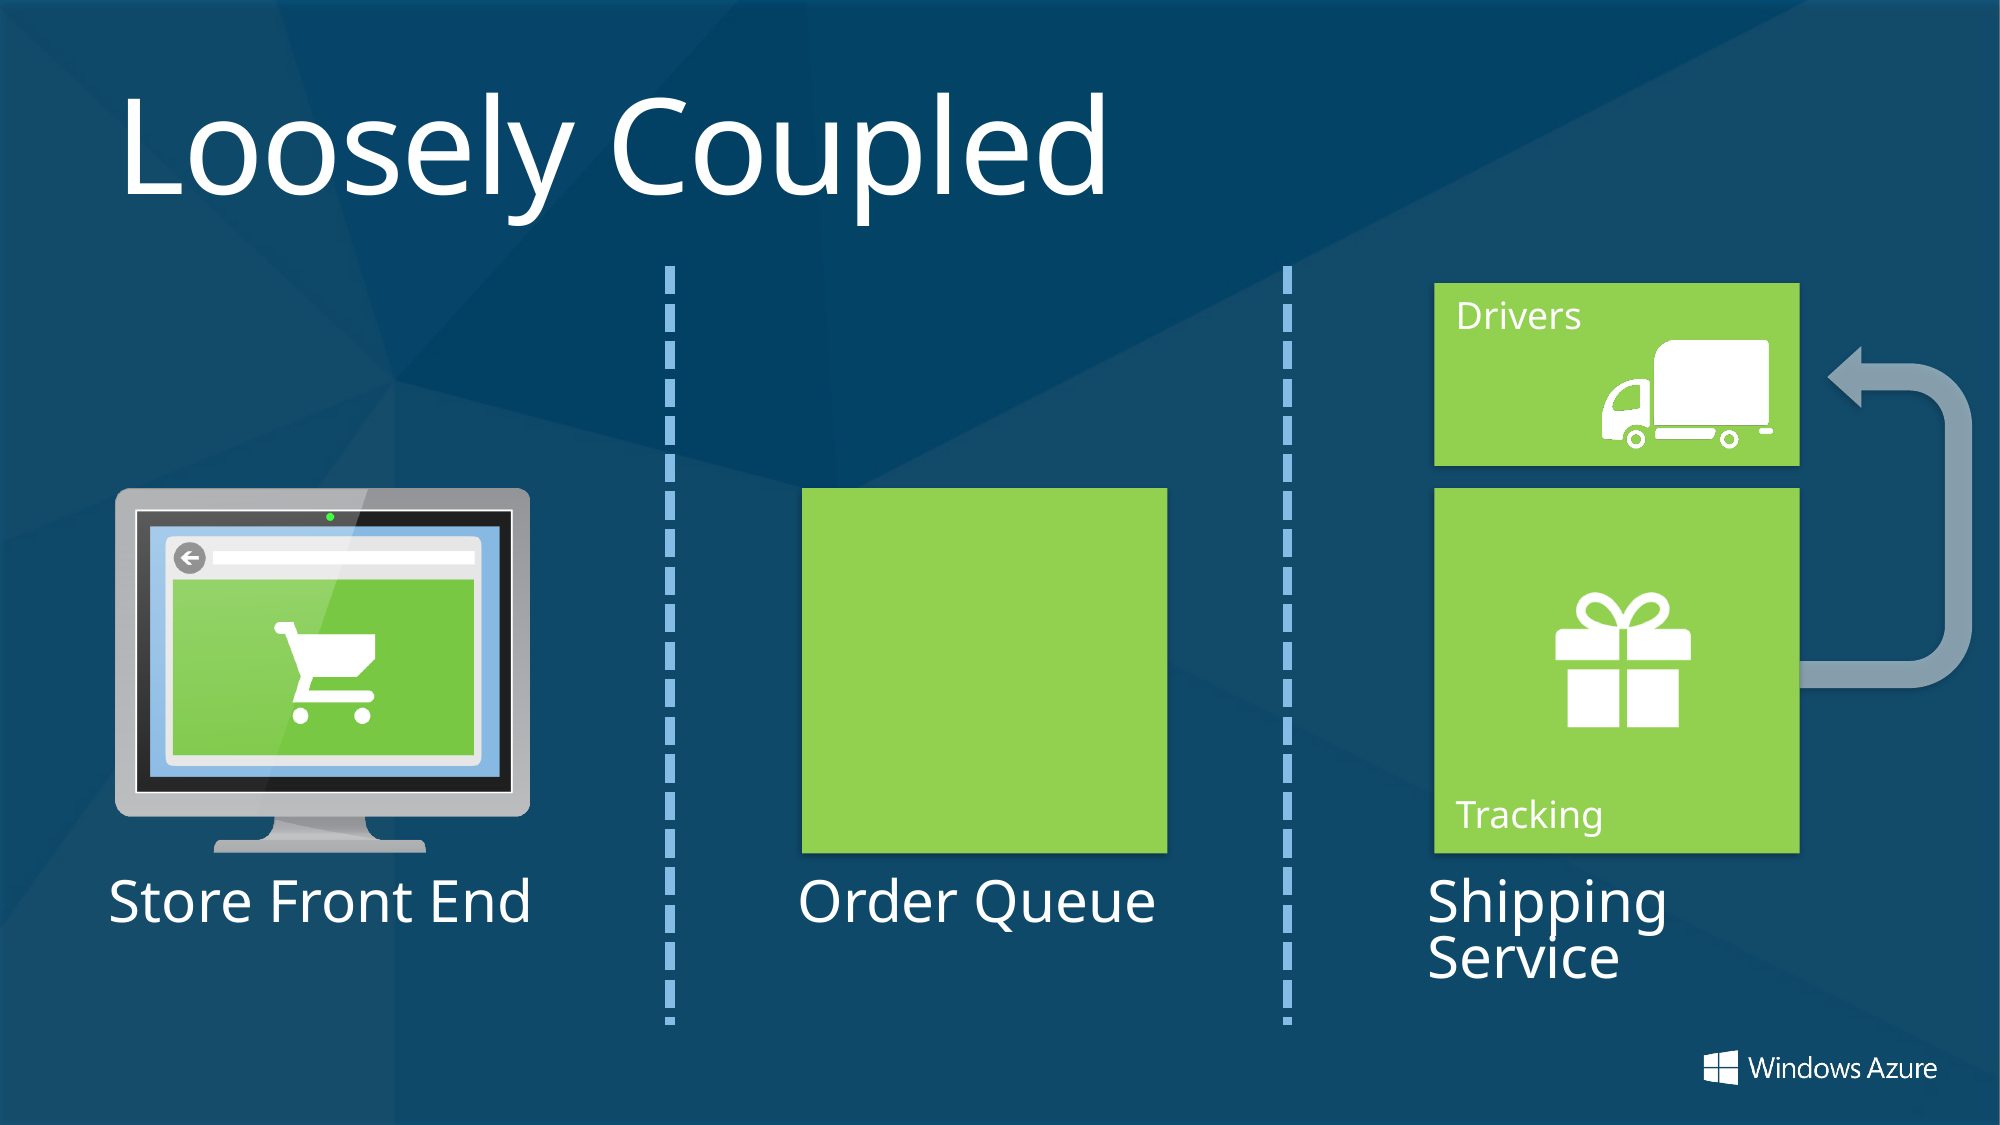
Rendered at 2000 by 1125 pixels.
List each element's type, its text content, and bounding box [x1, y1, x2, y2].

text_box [797, 487, 1227, 935]
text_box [1434, 282, 1800, 467]
text_box [1826, 345, 1973, 689]
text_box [669, 265, 1288, 1025]
picture [0, 0, 2000, 1125]
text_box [108, 487, 539, 935]
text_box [1427, 487, 1857, 935]
text_box Loosely Coupled [115, 79, 1916, 224]
